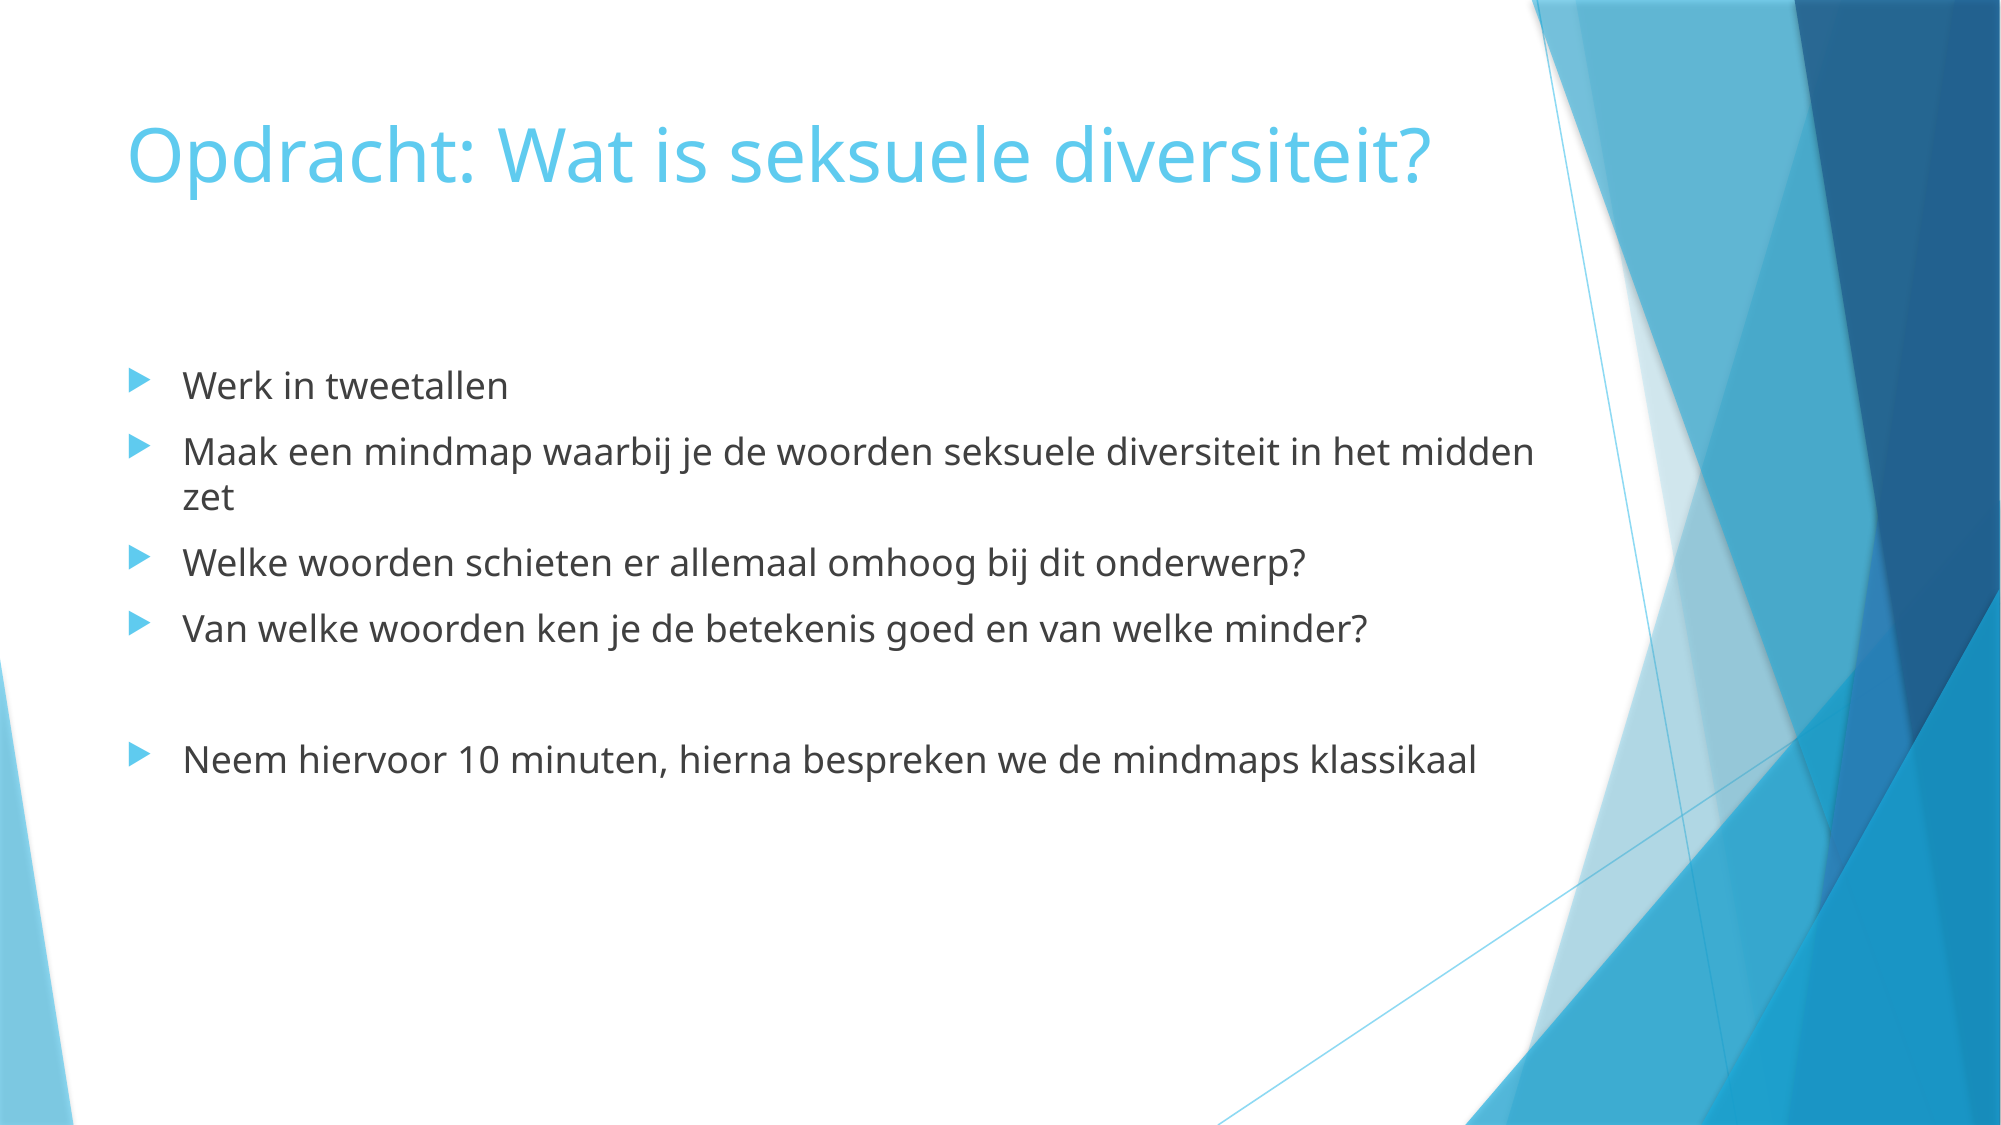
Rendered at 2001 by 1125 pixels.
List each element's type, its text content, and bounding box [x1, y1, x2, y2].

title Opdracht: Wat is seksuele diversiteit? [111, 99, 1522, 317]
list Werk in tweetallen Maak een mindmap waarbij je de woorden seksuele diversiteit in het midden zet Welke woorden schieten er allemaal omhoog bij dit onderwerp? Van welke woorden ken je de betekenis goed en van welke minder? Neem hiervoor 10 minuten, hierna bespreken we de mindmaps klassikaal [111, 354, 1572, 992]
